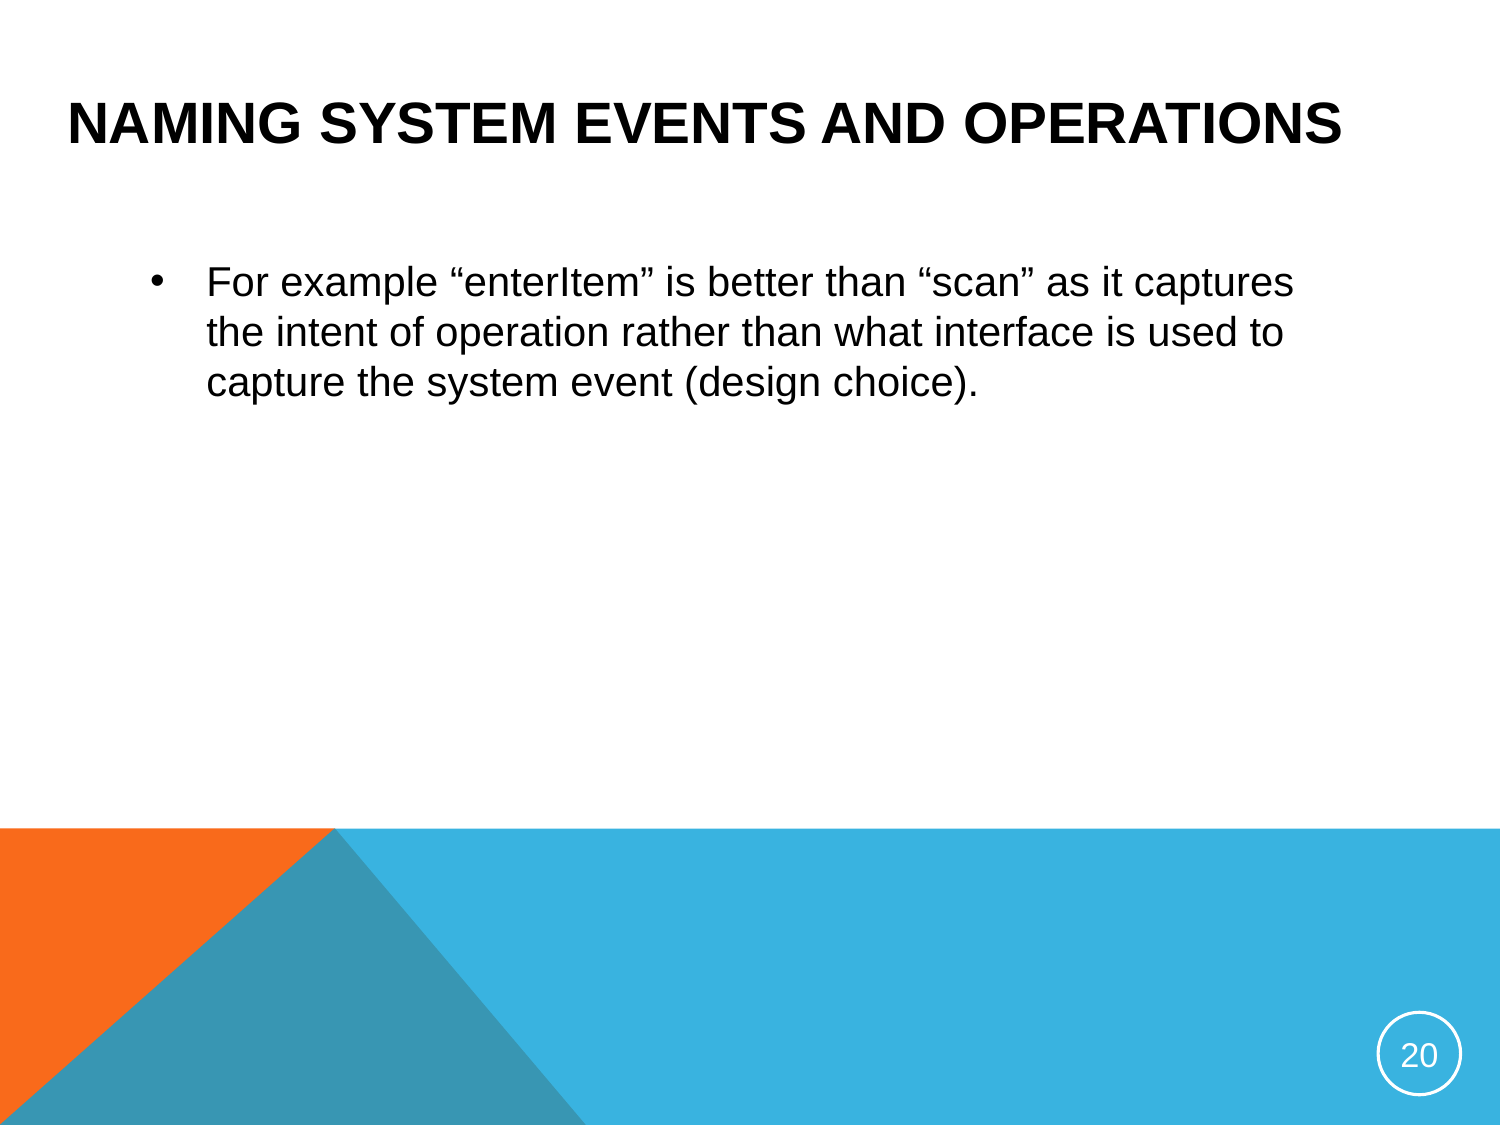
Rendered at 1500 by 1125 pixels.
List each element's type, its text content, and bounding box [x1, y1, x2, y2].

slide_number 20 [1376, 1010, 1463, 1097]
list For example “enterItem” is better than “scan” as it captures the intent of operation rather than what interface is used to capture the system event (design choice). [135, 180, 1369, 768]
title Naming System Events and Operations [52, 28, 1430, 211]
